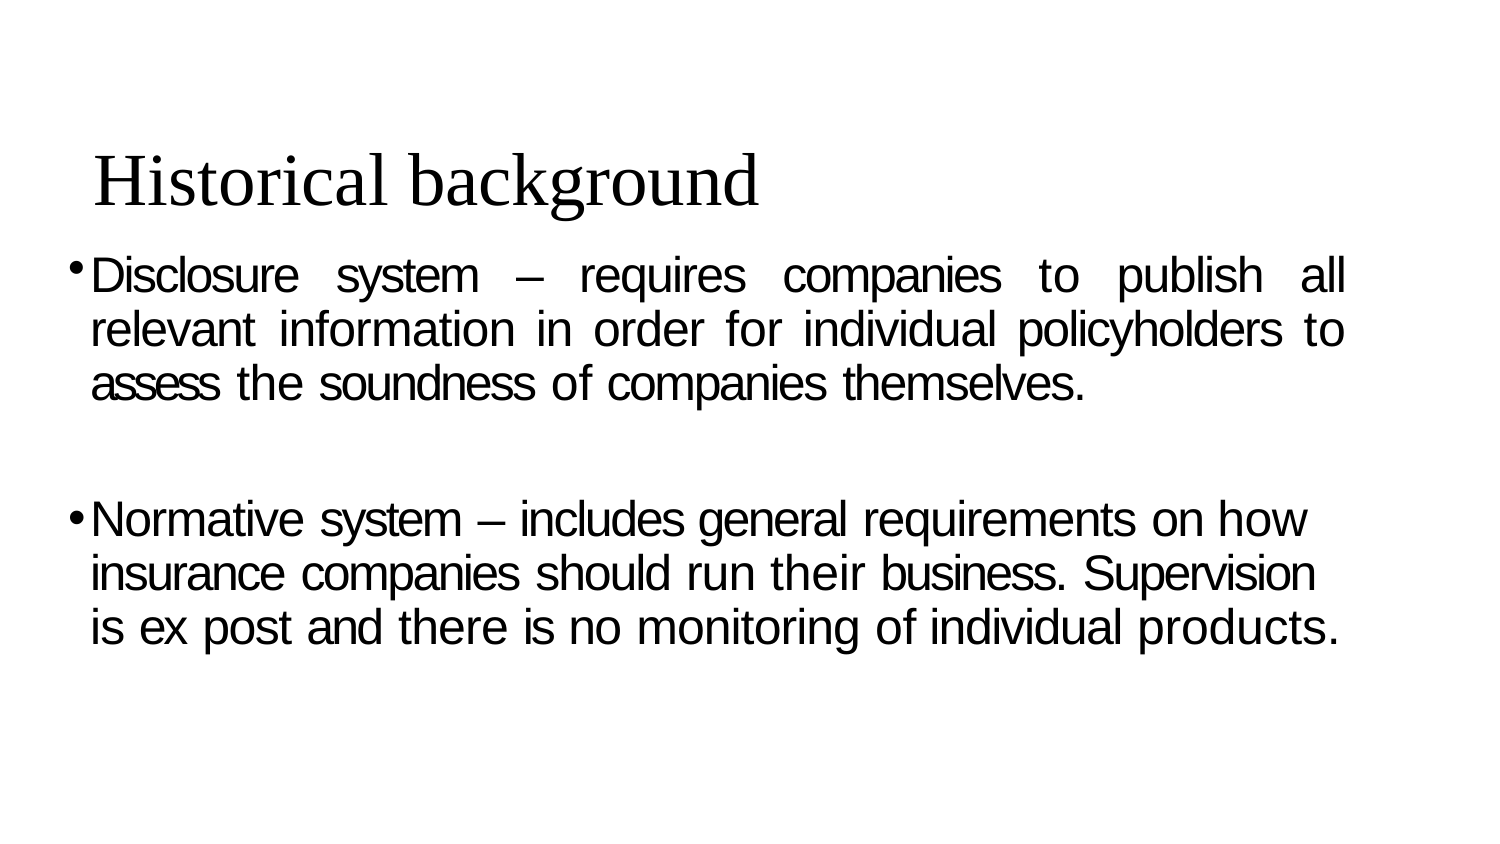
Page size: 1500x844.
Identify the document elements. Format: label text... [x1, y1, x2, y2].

text_box Disclosure system – requires companies to publish all relevant information in order for individual policyholders to assess the soundness of companies themselves. Normative system – includes general requirements on how insurance companies should run their business. Supervision is ex post and there is no monitoring of individual products. [66, 241, 1348, 656]
title Historical background [91, 102, 817, 241]
